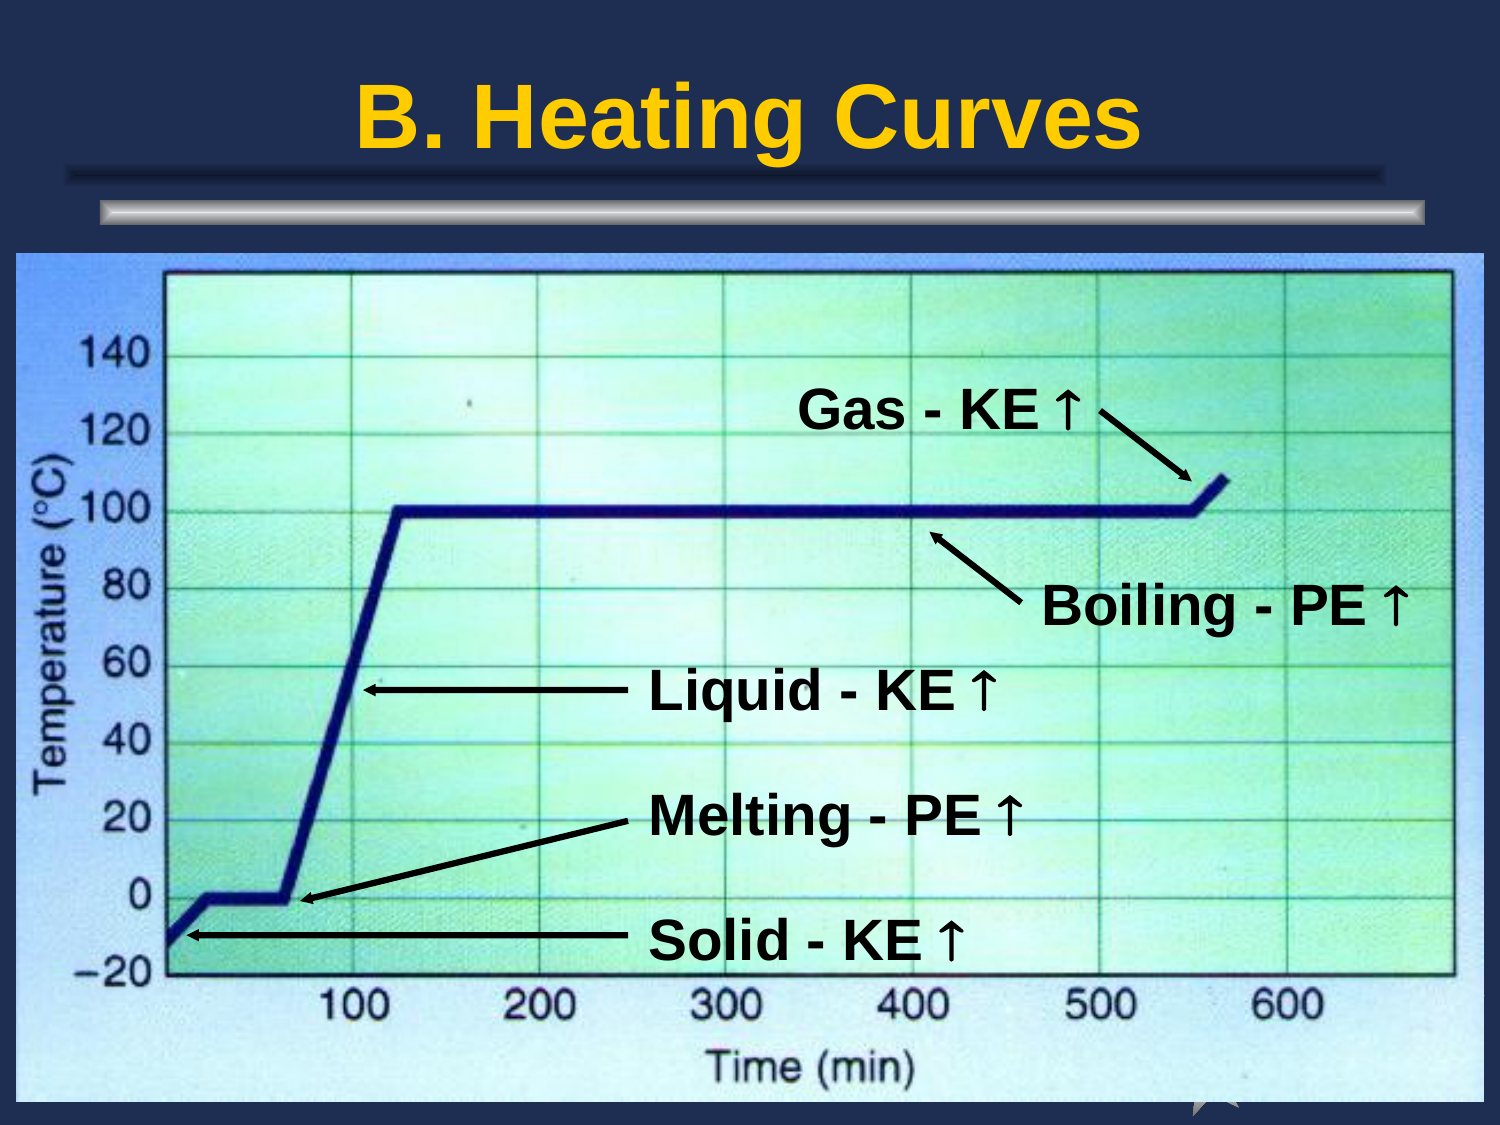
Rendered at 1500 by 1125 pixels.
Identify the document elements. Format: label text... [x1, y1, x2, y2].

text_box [299, 769, 1044, 902]
picture [15, 253, 1485, 1103]
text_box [776, 363, 1193, 482]
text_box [362, 644, 1018, 730]
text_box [929, 531, 1430, 645]
title B. Heating Curves [112, 37, 1388, 176]
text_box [186, 894, 985, 981]
